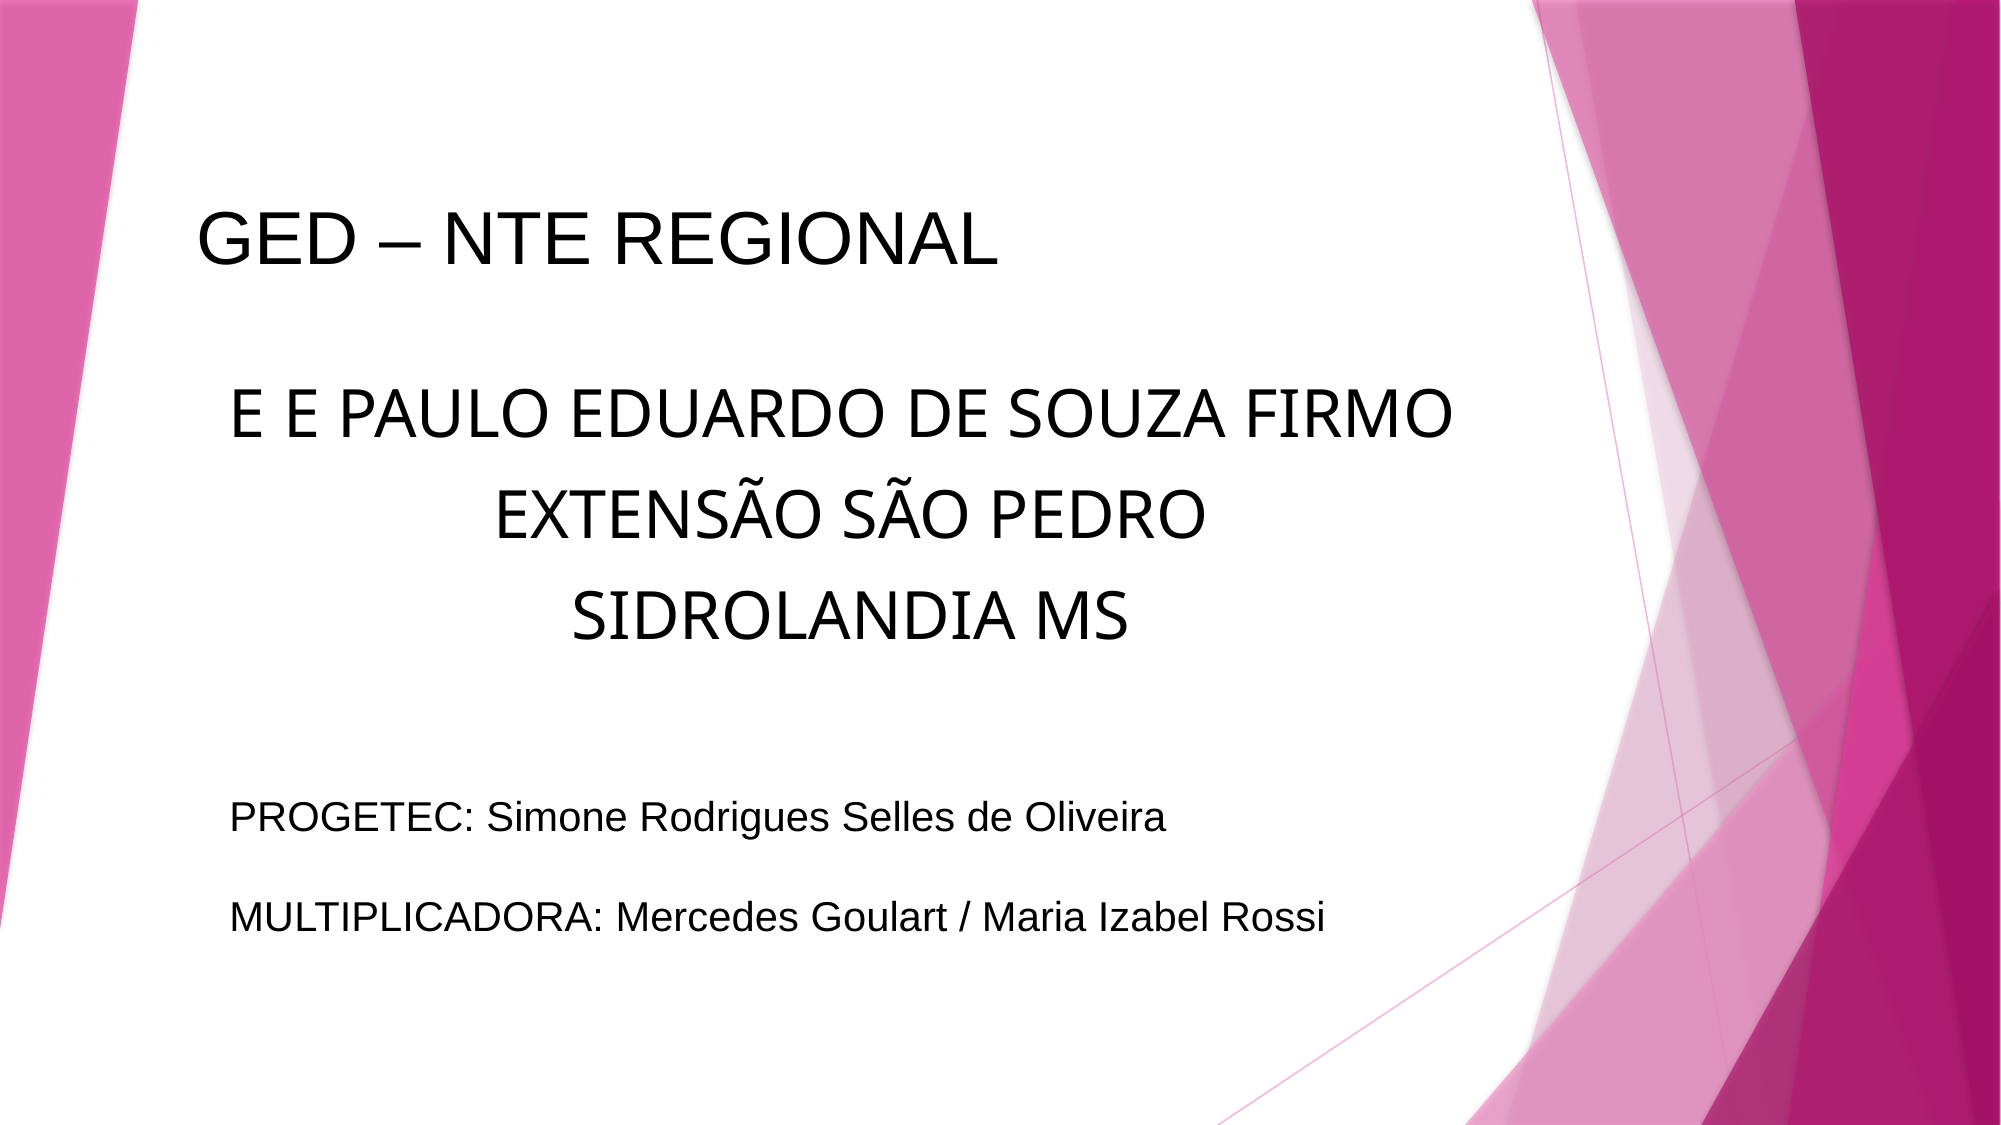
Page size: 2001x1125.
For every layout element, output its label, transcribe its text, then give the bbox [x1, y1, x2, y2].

title GED – NTE REGIONAL [181, 16, 1456, 287]
text_box PROGETEC: Simone Rodrigues Selles de Oliveira MULTIPLICADORA: Mercedes Goulart / Maria Izabel Rossi [214, 758, 1489, 998]
subtitle E E PAULO EDUARDO DE SOUZA FIRMO EXTENSÃO SÃO PEDRO SIDROLANDIA MS [69, 363, 1634, 700]
